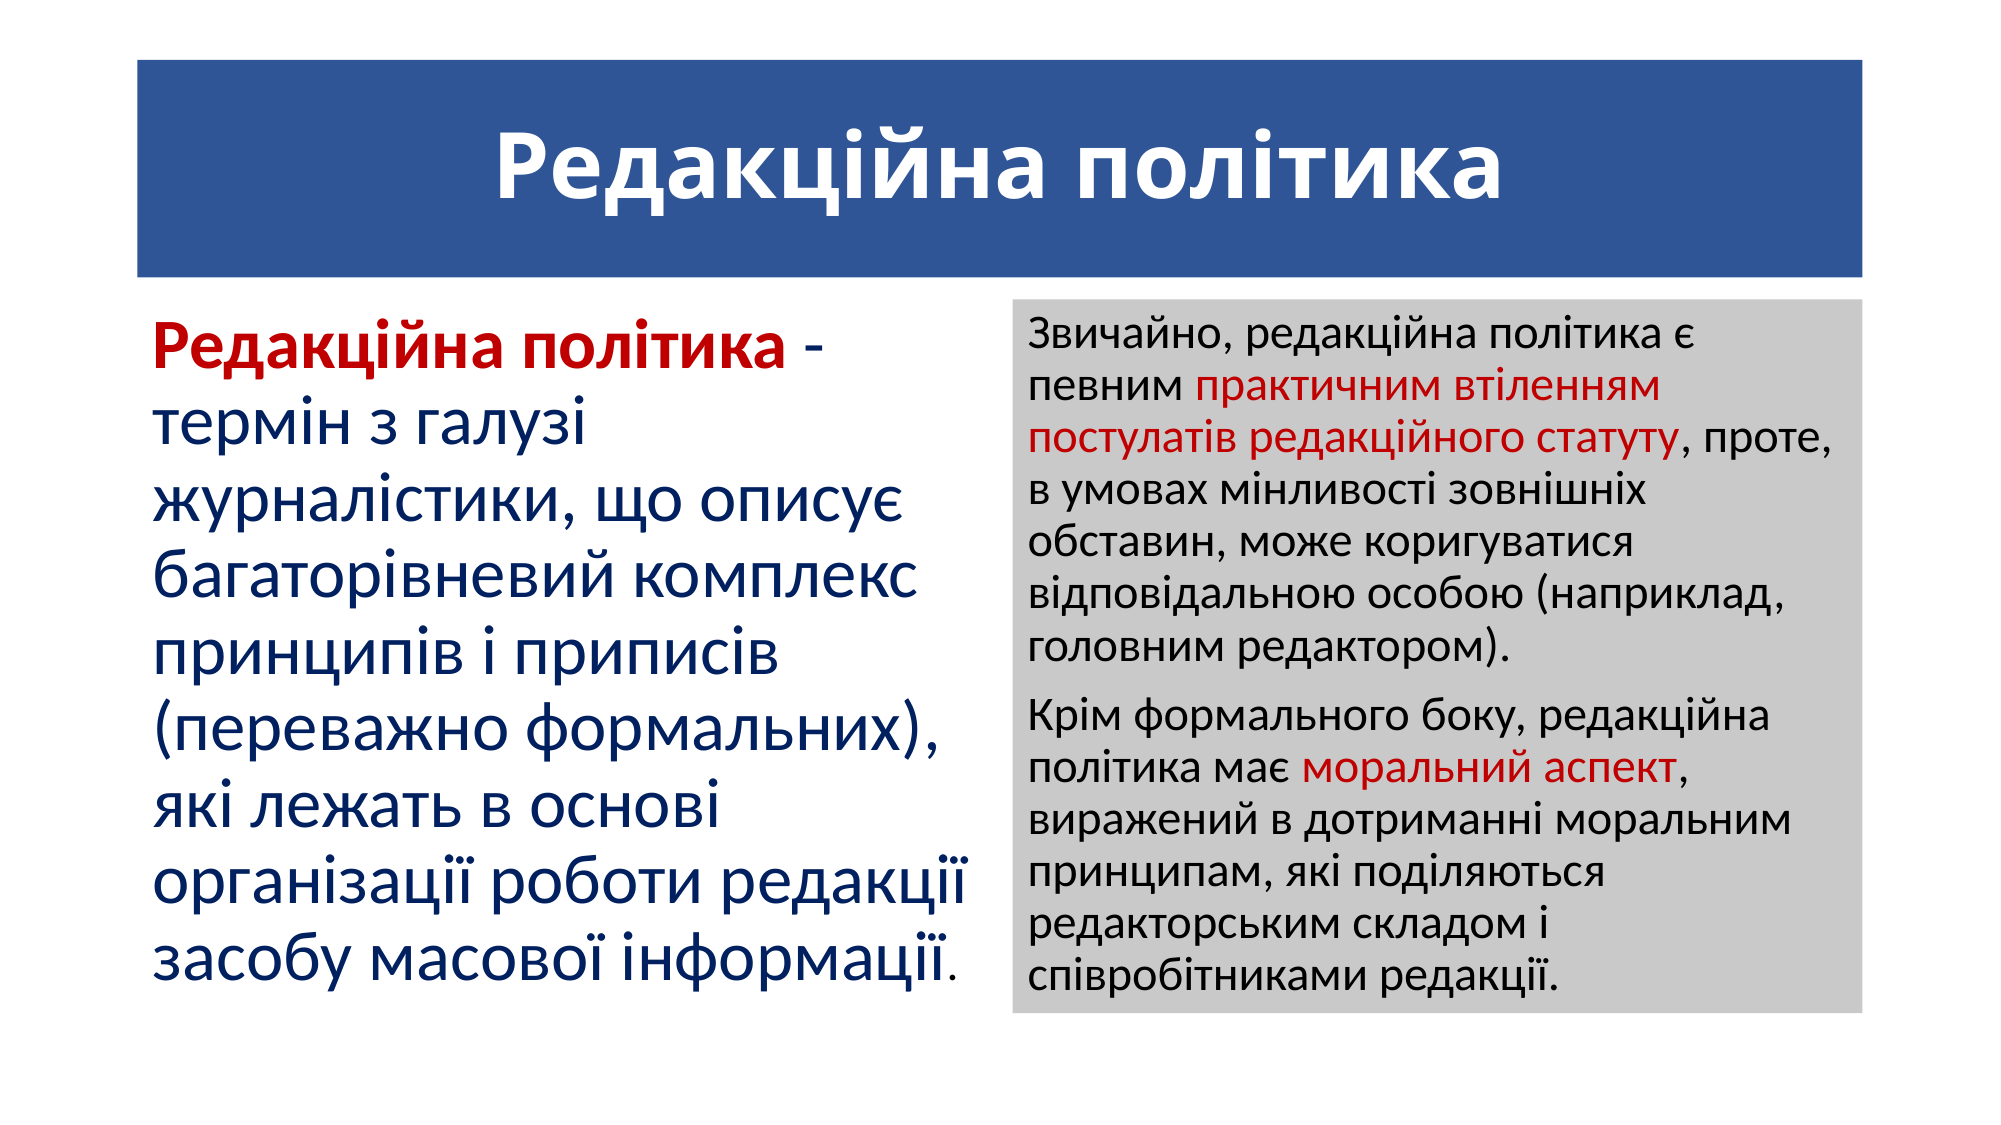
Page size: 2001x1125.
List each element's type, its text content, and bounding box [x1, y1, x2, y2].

list Редакційна політика - термін з галузі журналістики, що описує багаторівневий комплекс принципів і приписів (переважно формальних), які лежать в основі організації роботи редакції засобу масової інформації. [137, 299, 988, 1014]
title Редакційна політика [137, 59, 1863, 278]
list Звичайно, редакційна політика є певним практичним втіленням постулатів редакційного статуту, проте, в умовах мінливості зовнішніх обставин, може коригуватися відповідальною особою (наприклад, головним редактором). Крім формального боку, редакційна політика має моральний аспект, виражений в дотриманні моральним принципам, які поділяються редакторським складом і співробітниками редакції. [1012, 299, 1863, 1014]
